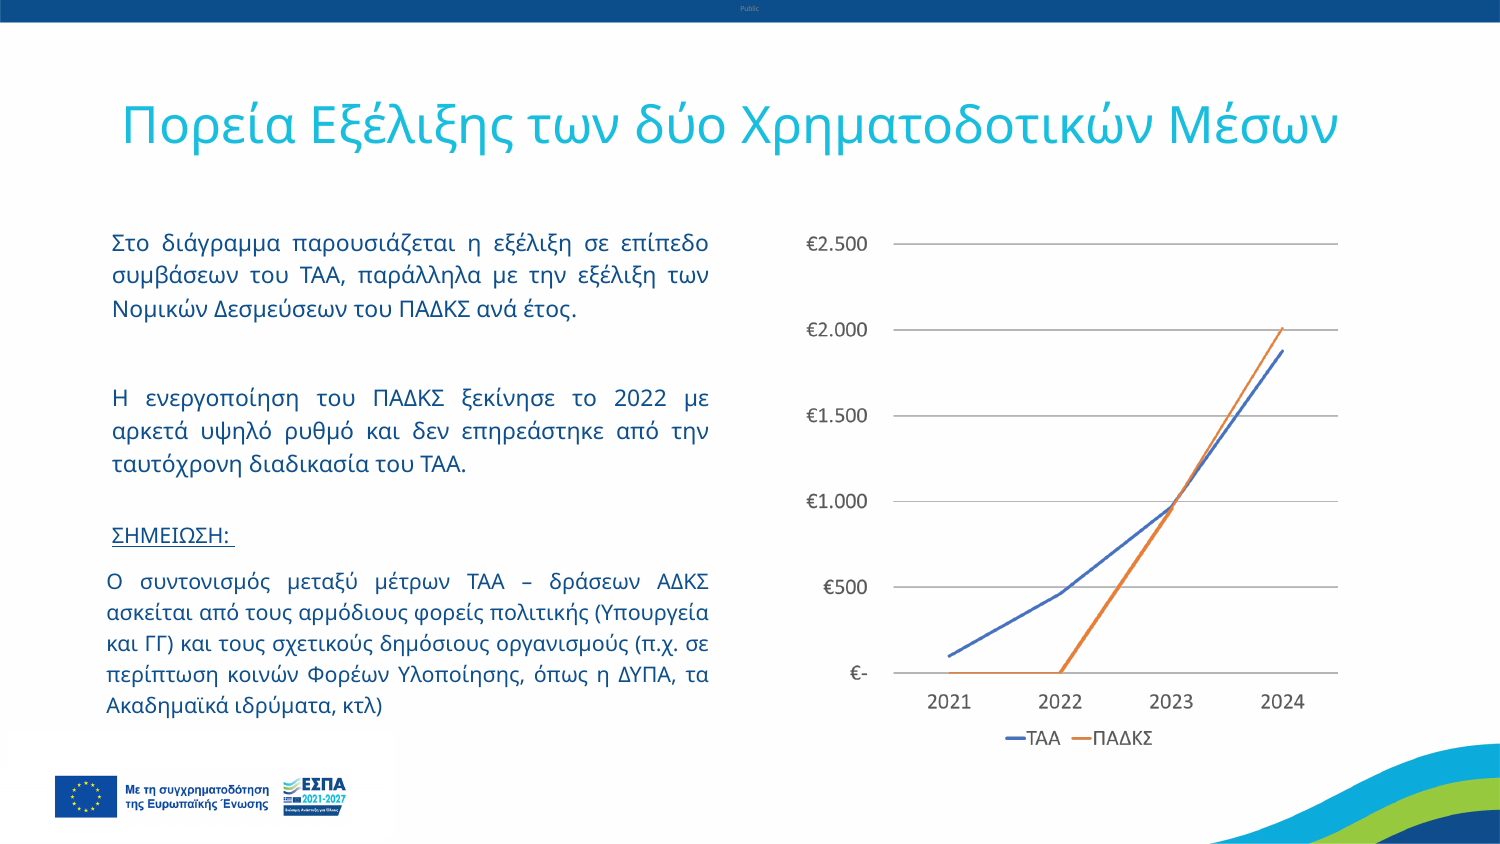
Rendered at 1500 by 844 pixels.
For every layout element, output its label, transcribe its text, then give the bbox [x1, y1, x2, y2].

picture [1311, 778, 1500, 844]
list Στο διάγραμμα παρουσιάζεται η εξέλιξη σε επίπεδο συμβάσεων του ΤΑΑ, παράλληλα με την εξέλιξη των Νομικών Δεσμεύσεων του ΠΑΔΚΣ ανά έτος. Η ενεργοποίηση του ΠΑΔΚΣ ξεκίνησε το 2022 με αρκετά υψηλό ρυθμό και δεν επηρεάστηκε από την ταυτόχρονη διαδικασία του ΤΑΑ. ΣΗΜΕΙΩΣΗ: Ο συντονισμός μεταξύ μέτρων ΤΑΑ – δράσεων ΑΔΚΣ ασκείται από τους αρμόδιους φορείς πολιτικής (Υπουργεία και ΓΓ) και τους σχετικούς δημόσιους οργανισμούς (π.χ. σε περίπτωση κοινών Φορέων Υλοποίησης, όπως η ΔΥΠΑ, τα Ακαδημαϊκά ιδρύματα, κτλ) [91, 177, 726, 741]
title Πορεία Εξέλιξης των δύο Χρηματοδοτικών Μέσων [106, 44, 1393, 208]
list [798, 224, 1358, 760]
picture [0, 0, 1500, 844]
